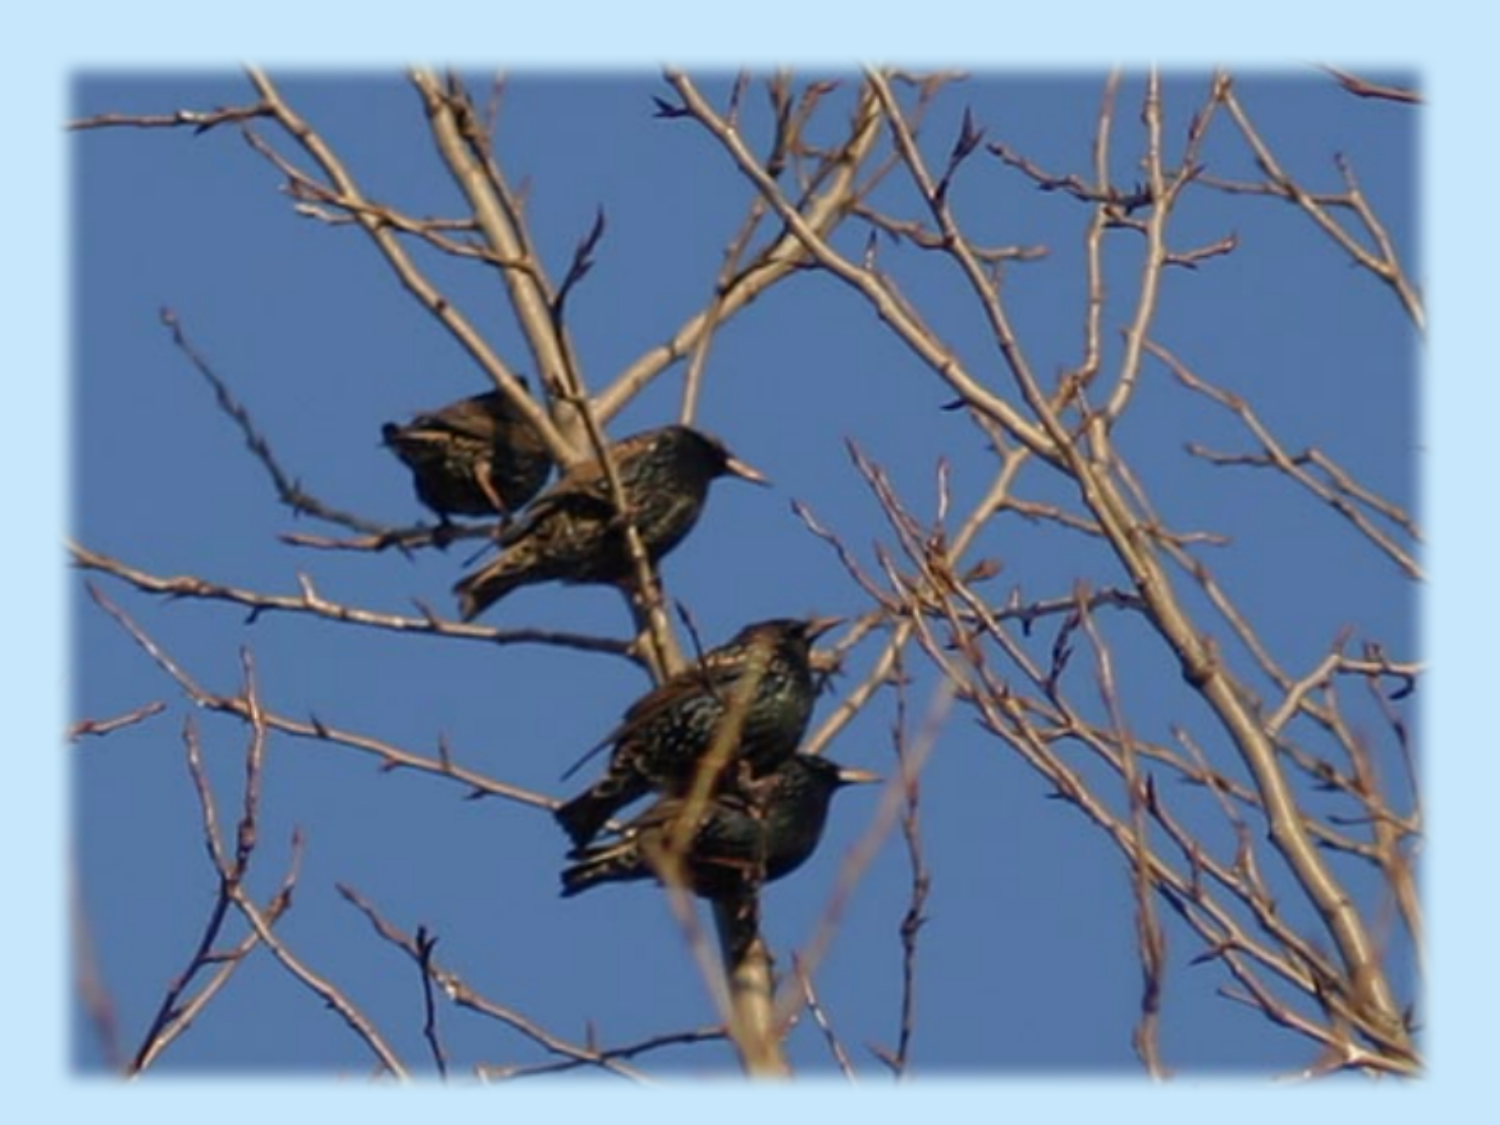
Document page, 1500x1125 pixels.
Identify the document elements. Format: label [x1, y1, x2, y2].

picture [52, 54, 1438, 1095]
